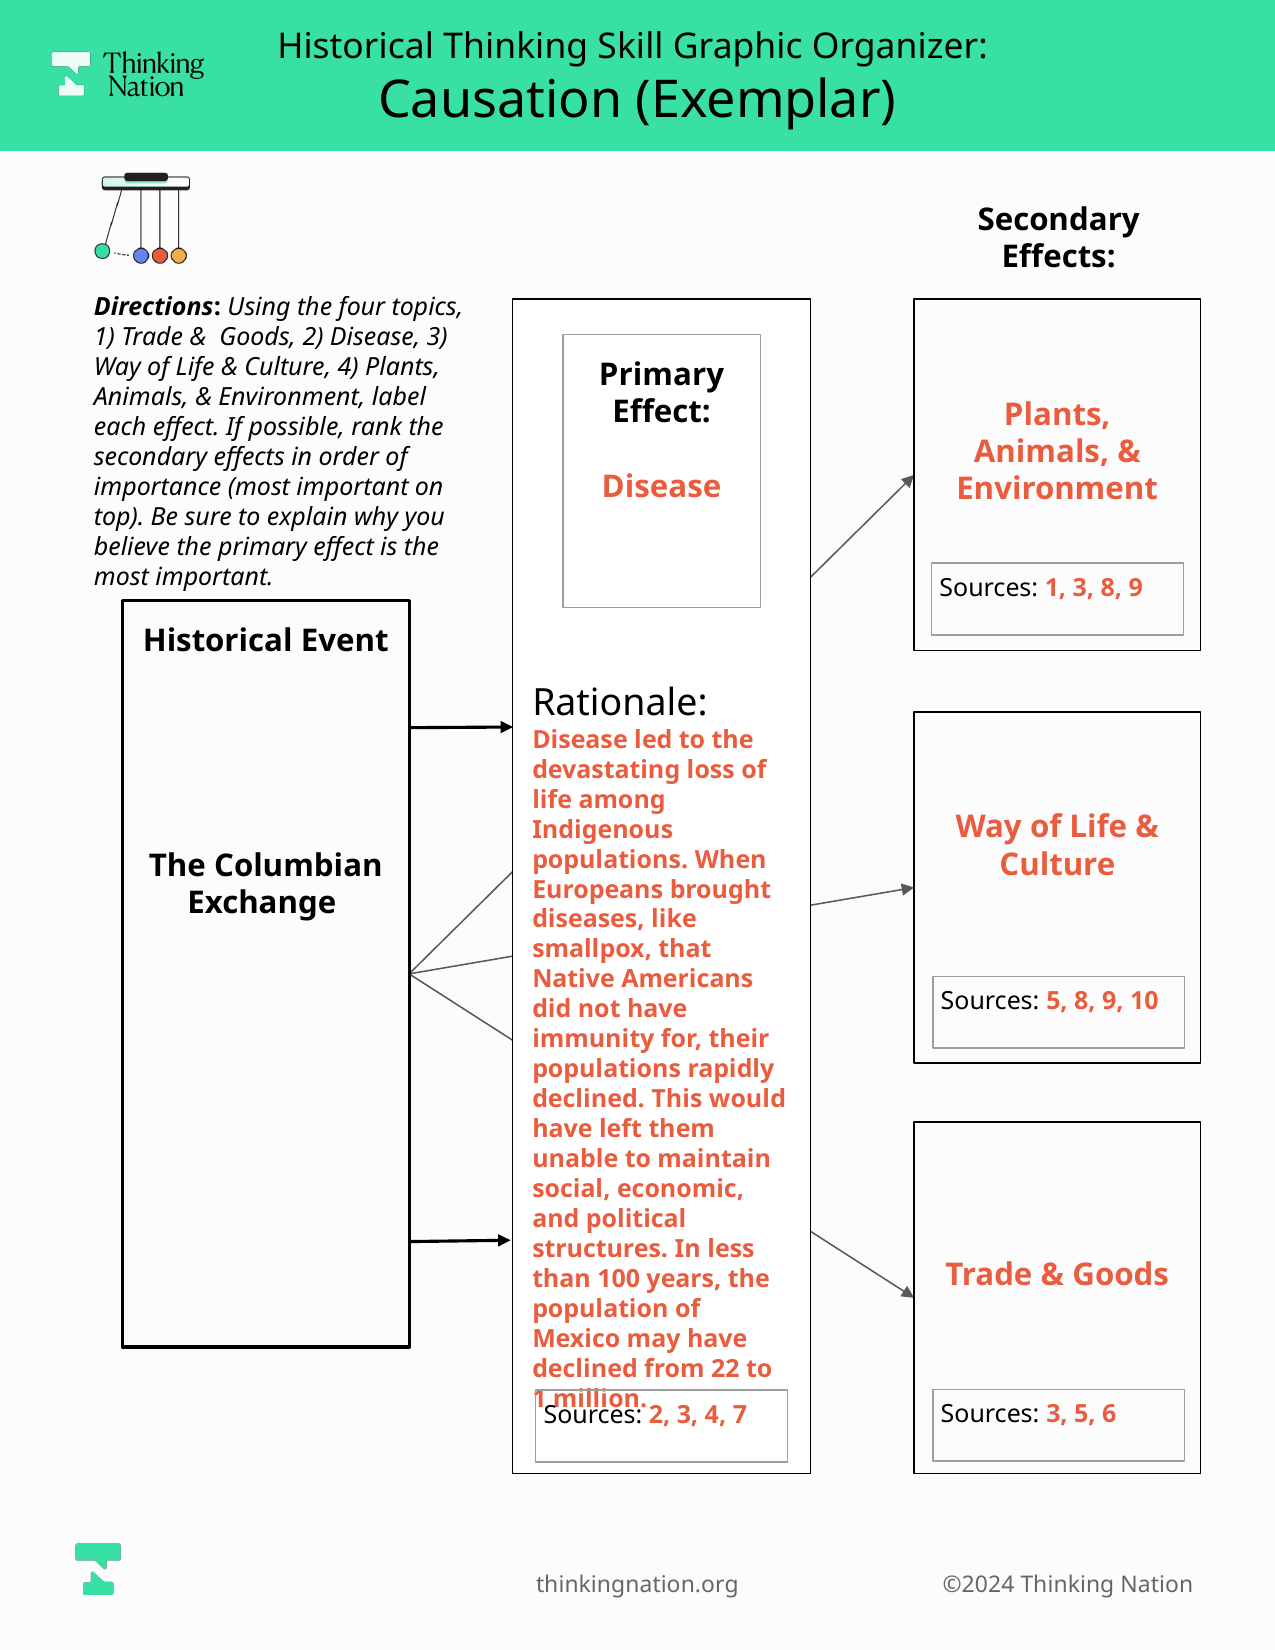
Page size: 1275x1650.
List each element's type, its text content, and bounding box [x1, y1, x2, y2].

text_box Sources: 2, 3, 4, 7 [535, 1390, 788, 1462]
text_box Primary Effect: Disease [562, 334, 761, 473]
text_box Secondary Effects: [937, 179, 1180, 284]
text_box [408, 474, 915, 887]
text_box Way of Life & Culture [918, 711, 1201, 1064]
text_box Sources: 5, 8, 9, 10 [932, 976, 1185, 1049]
text_box Trade & Goods [914, 1122, 1201, 1474]
picture [35, 37, 210, 110]
text_box Rationale: Disease led to the devastating loss of life among Indigenous populations. When Europeans brought diseases, like smallpox, that Native Americans did not have immunity for, their populations rapidly declined. This would have left them unable to maintain social, economic, and political structures. In less than 100 years, the population of Mexico may have declined from 22 to 1 million. [512, 1306, 811, 1474]
text_box Sources: 3, 5, 6 [932, 1389, 1185, 1462]
text_box Historical Event The Columbian Exchange [122, 600, 410, 1348]
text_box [408, 887, 915, 975]
text_box ©2024 Thinking Nation [907, 1553, 1210, 1605]
text_box Historical Thinking Skill Graphic Organizer: Causation (Exemplar) [0, 0, 1275, 151]
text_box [408, 981, 915, 1298]
picture [62, 1533, 134, 1605]
text_box Rationale: Disease led to the devastating loss of life among Indigenous populations. When Europeans brought diseases, like smallpox, that Native Americans did not have immunity for, their populations rapidly declined. This would have left them unable to maintain social, economic, and political structures. In less than 100 years, the population of Mexico may have declined from 22 to 1 million. [512, 298, 811, 473]
text_box Directions: Using the four topics, 1) Trade & Goods, 2) Disease, 3) Way of Life & Culture, 4) Plants, Animals, & Environment, label each effect. If possible, rank the secondary effects in order of importance (most important on top). Be sure to explain why you believe the primary effect is the most important. [74, 285, 494, 596]
text_box Plants, Animals, & Environment [914, 299, 1201, 651]
picture [74, 150, 210, 286]
text_box Sources: 1, 3, 8, 9 [931, 563, 1184, 635]
text_box thinkingnation.org [486, 1553, 789, 1605]
